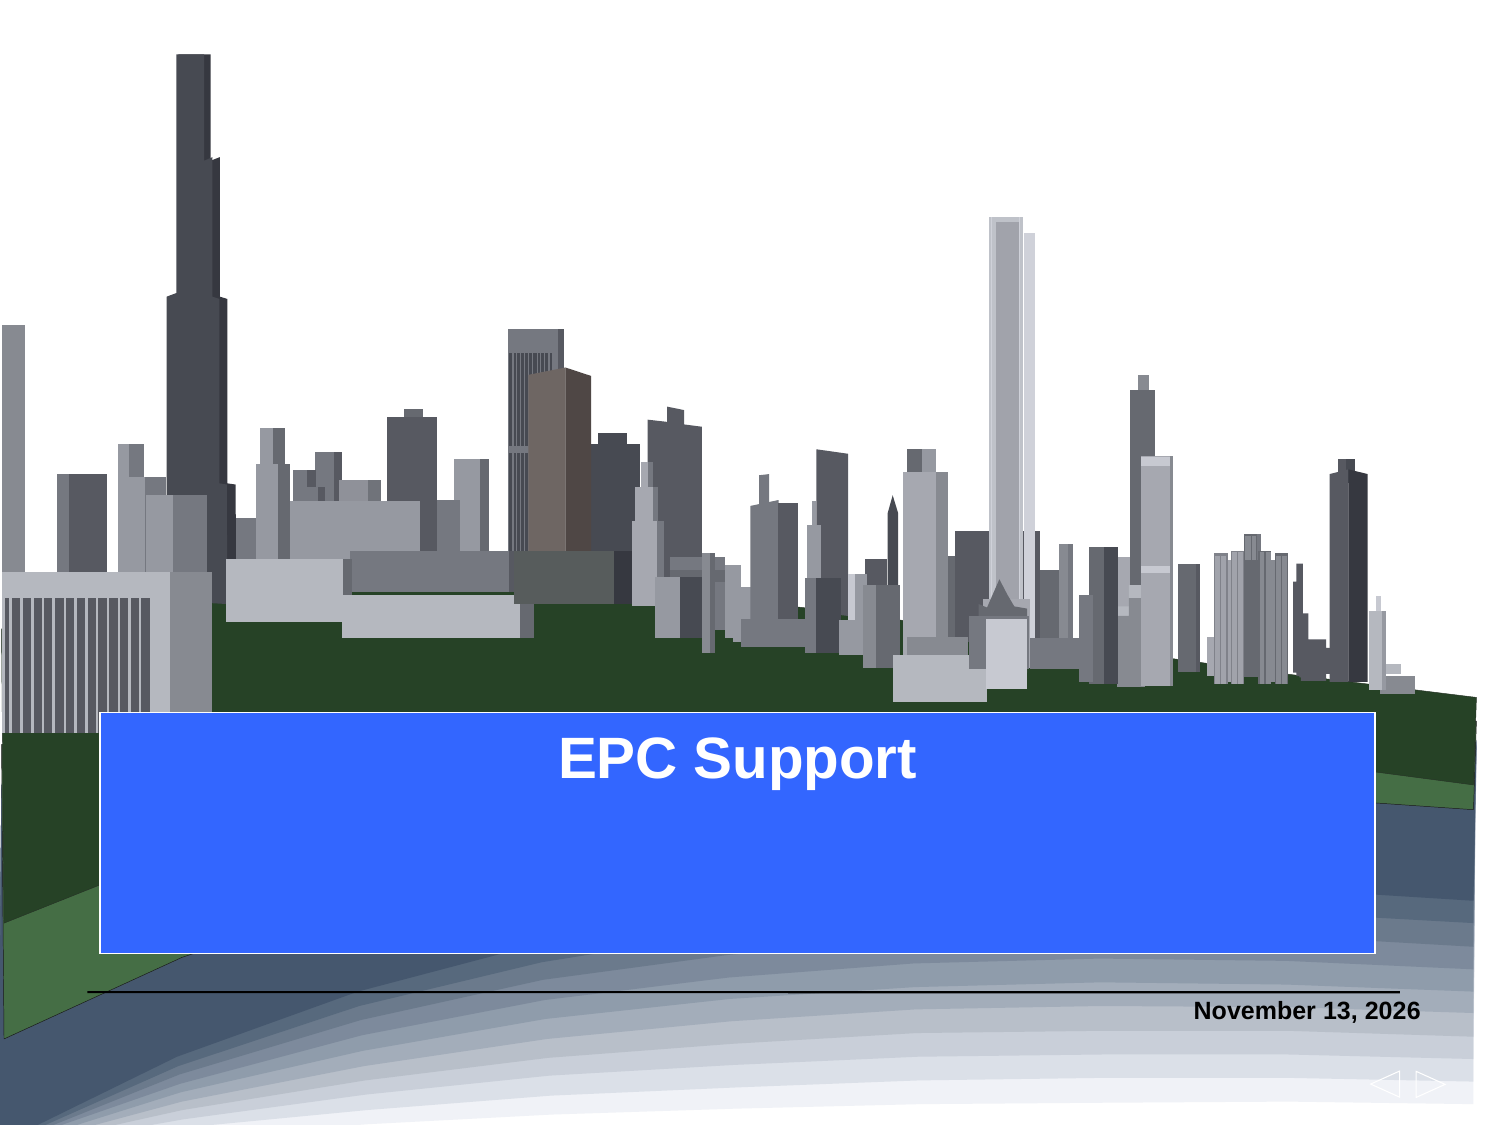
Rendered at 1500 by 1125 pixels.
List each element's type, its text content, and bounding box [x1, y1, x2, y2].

title EPC Support [99, 712, 1376, 954]
